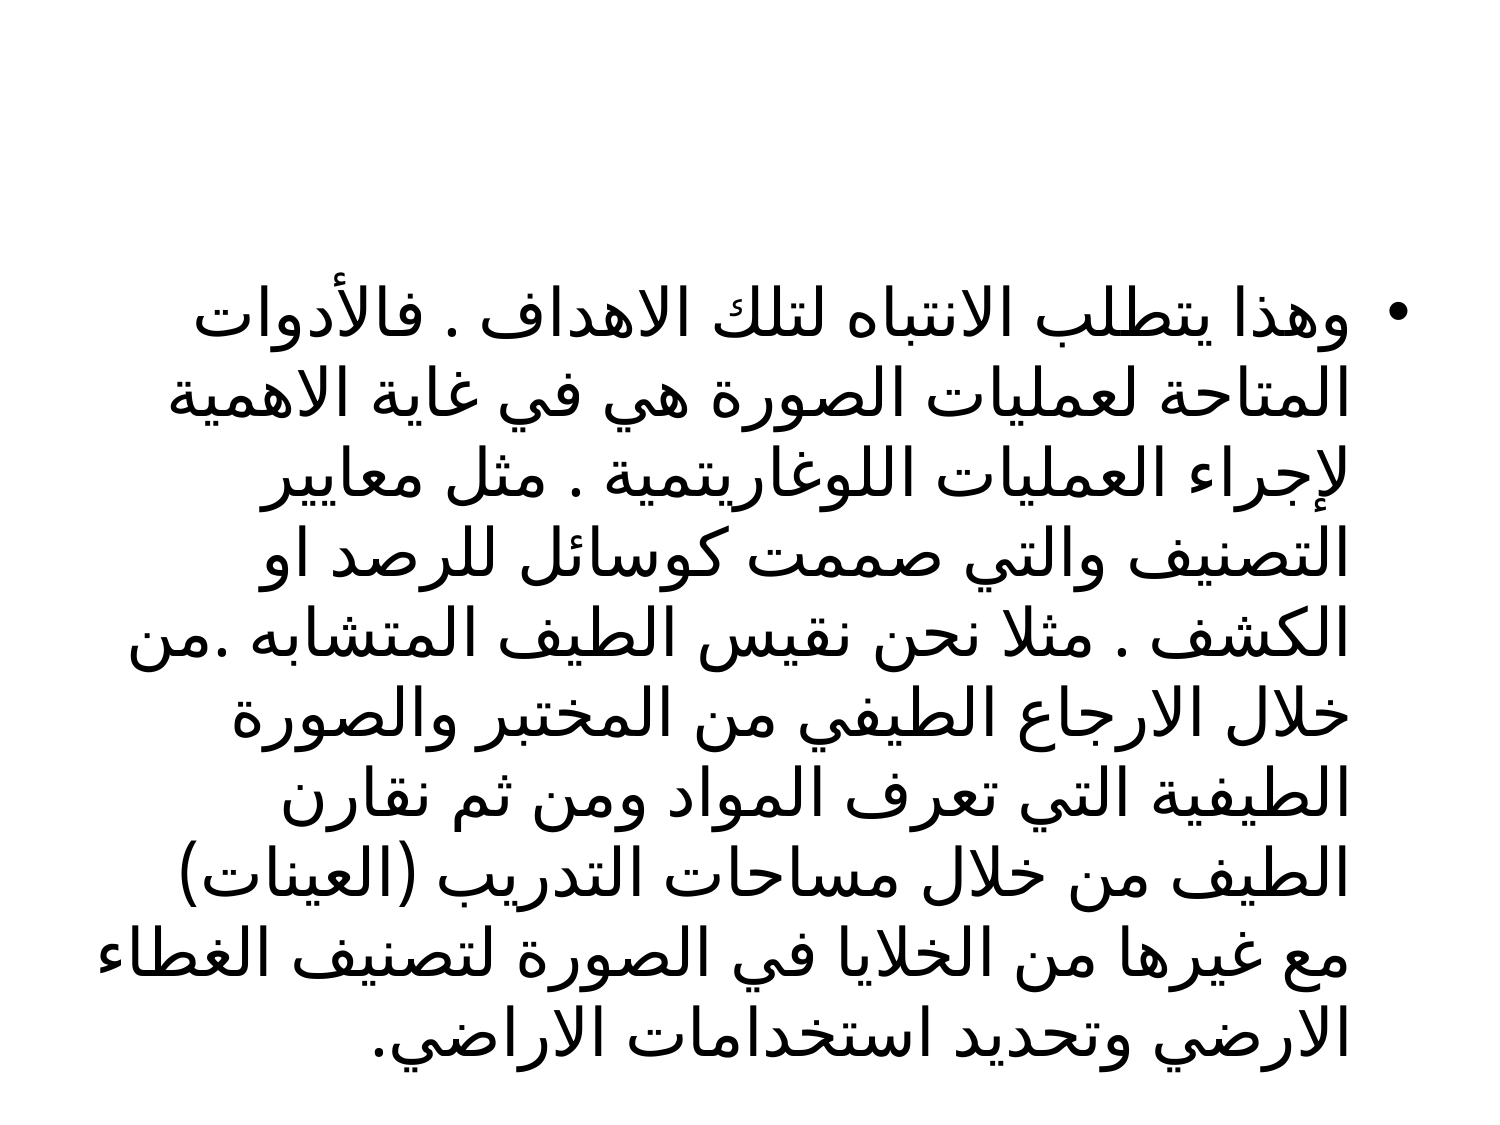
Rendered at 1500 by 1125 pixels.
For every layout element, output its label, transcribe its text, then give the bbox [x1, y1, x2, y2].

list وهذا يتطلب الانتباه لتلك الاهداف . فالأدوات المتاحة لعمليات الصورة هي في غاية الاهمية لإجراء العمليات اللوغاريتمية . مثل معايير التصنيف والتي صممت كوسائل للرصد او الكشف . مثلا نحن نقيس الطيف المتشابه .من خلال الارجاع الطيفي من المختبر والصورة الطيفية التي تعرف المواد ومن ثم نقارن الطيف من خلال مساحات التدريب (العينات) مع غيرها من الخلايا في الصورة لتصنيف الغطاء الارضي وتحديد استخدامات الاراضي. [75, 262, 1425, 1005]
